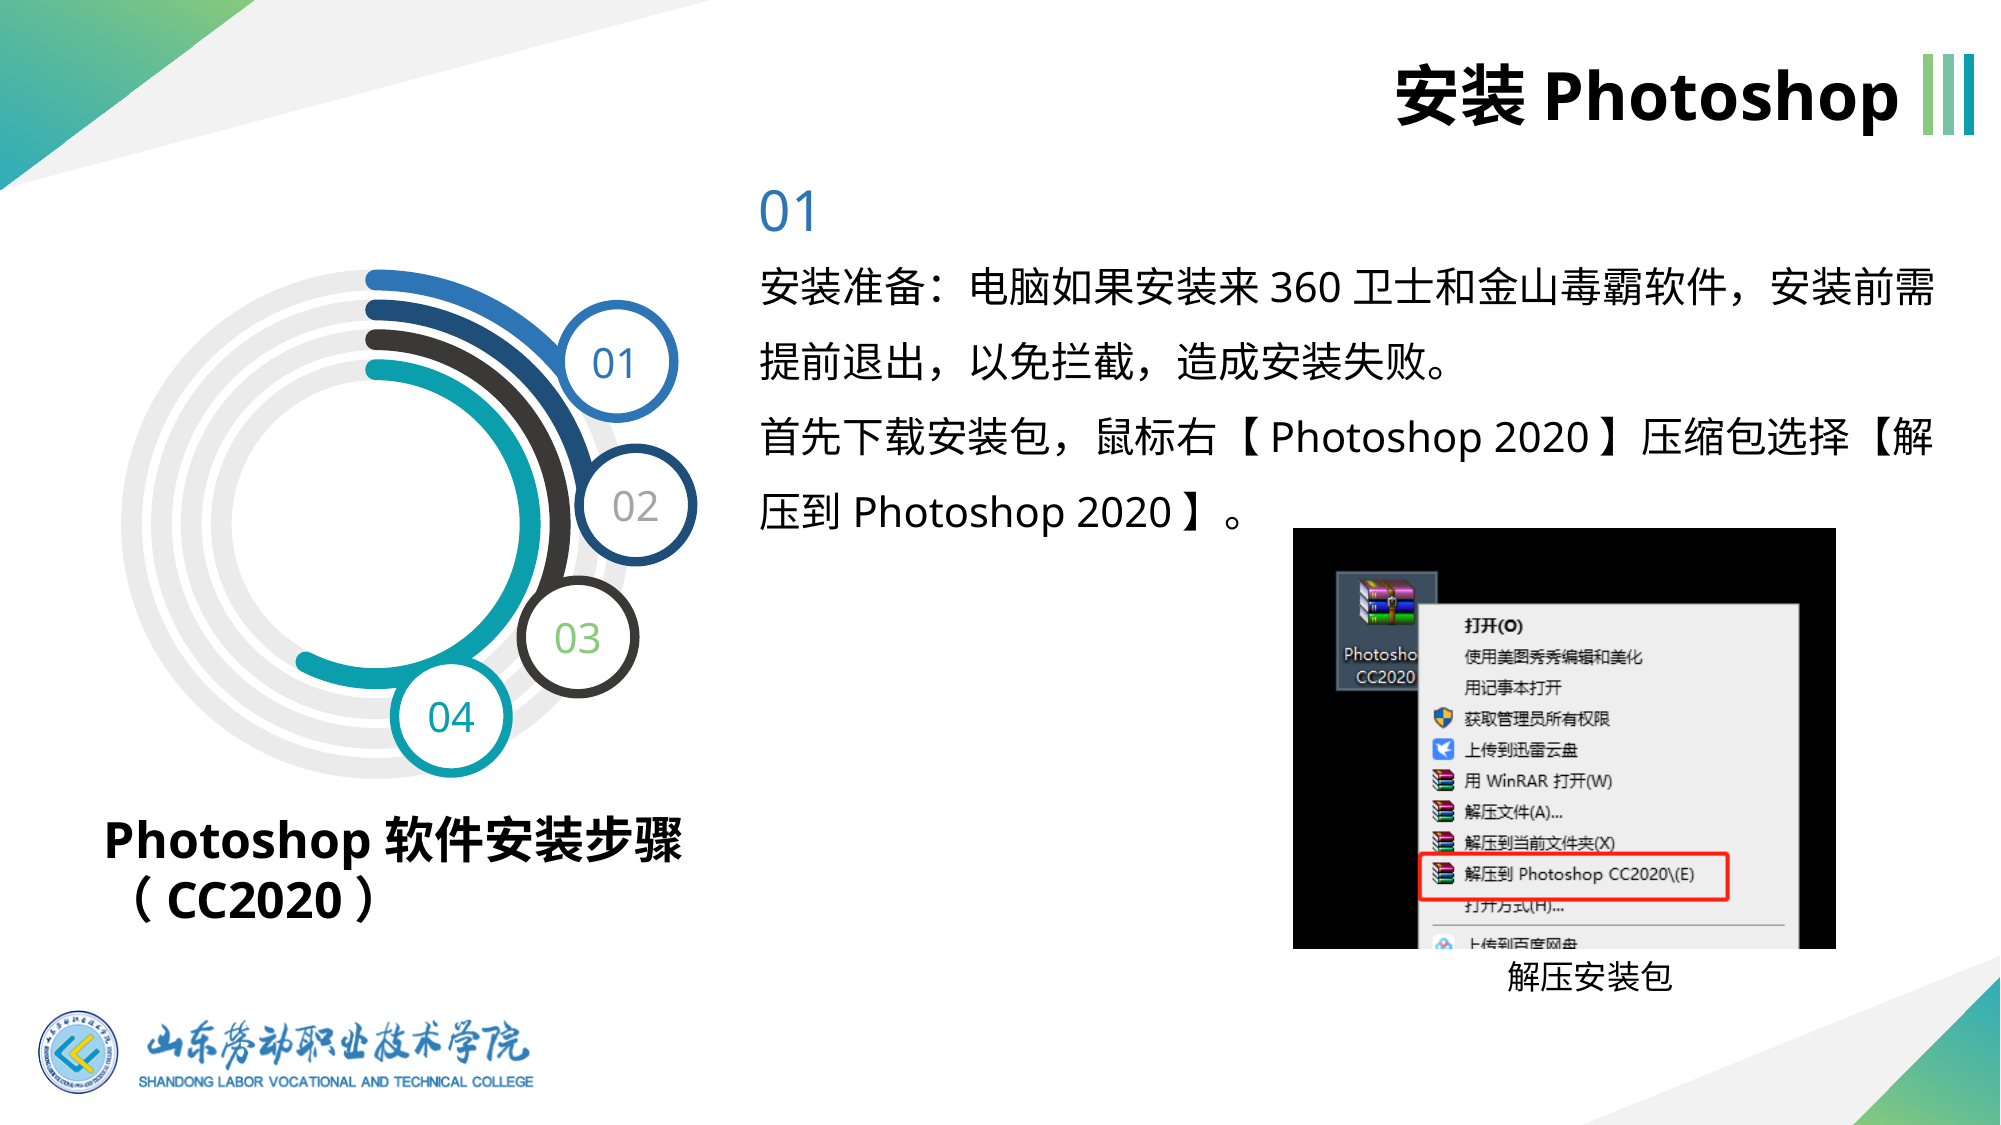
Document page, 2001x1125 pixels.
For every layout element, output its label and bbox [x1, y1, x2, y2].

picture [38, 1010, 550, 1094]
text_box [0, 0, 2000, 1125]
text_box [759, 174, 1959, 319]
text_box [131, 279, 693, 773]
picture [1293, 528, 1836, 949]
text_box [1928, 54, 1969, 136]
